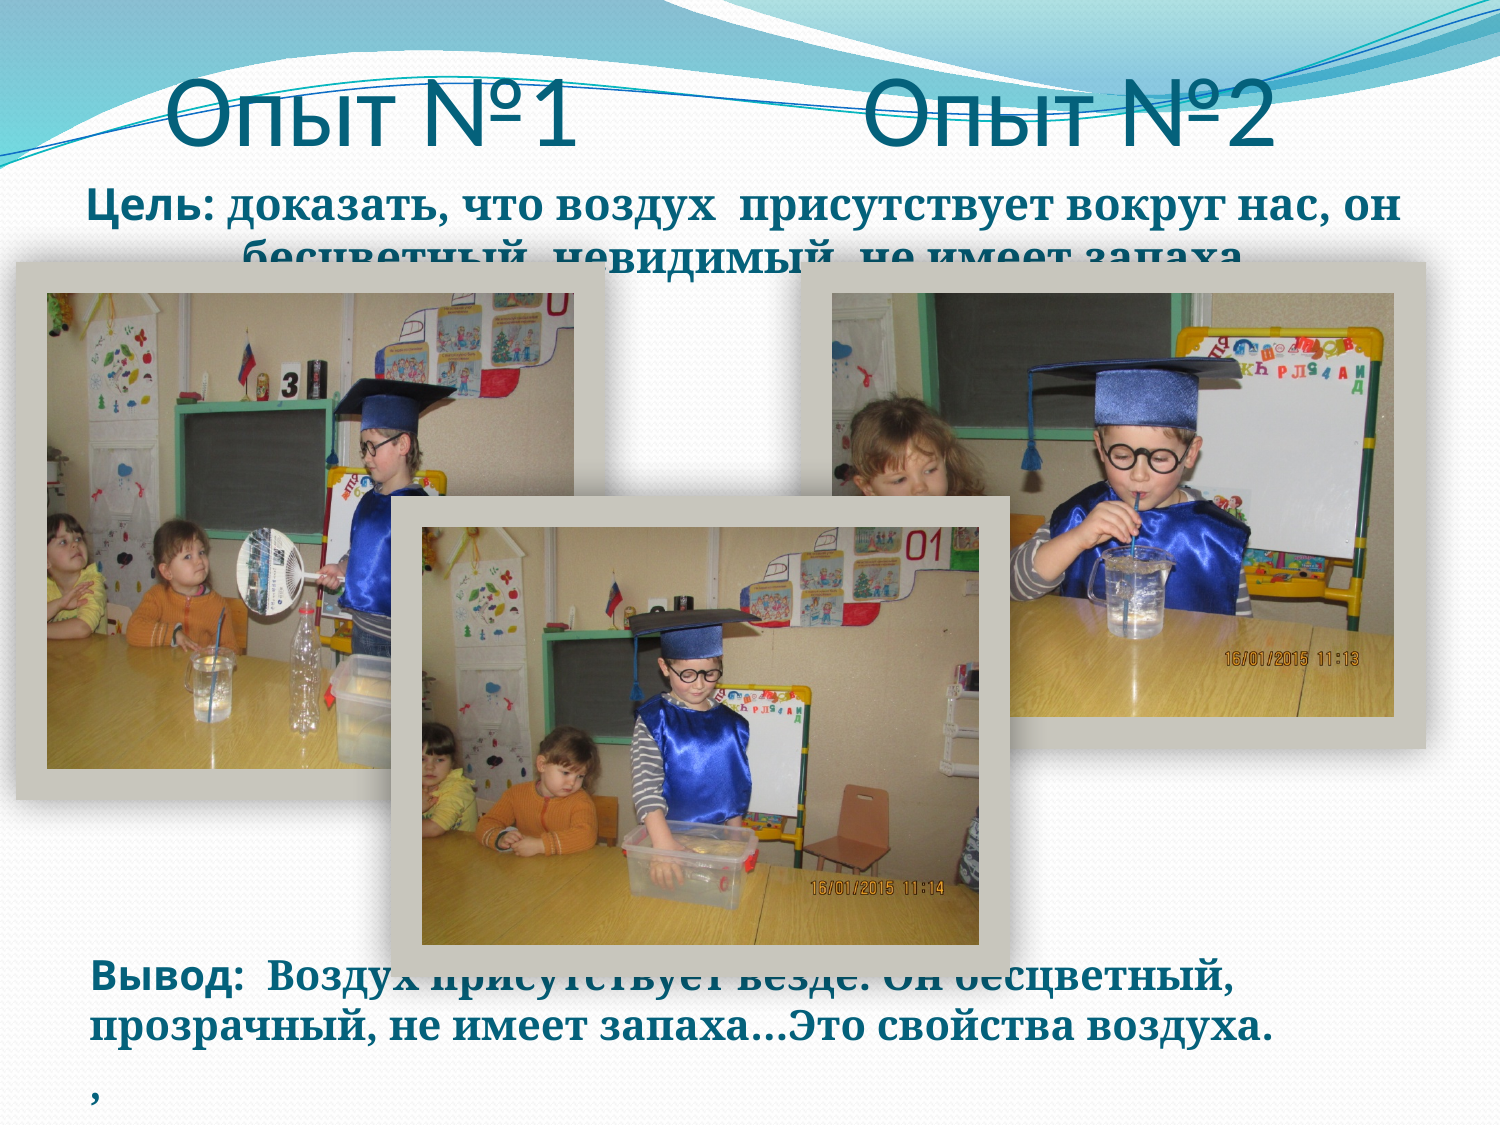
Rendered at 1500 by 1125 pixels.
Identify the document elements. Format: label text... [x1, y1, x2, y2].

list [831, 292, 1395, 718]
list Цель: доказать, что воздух присутствует вокруг нас, он бесцветный, невидимый, не имеет запаха [58, 175, 1430, 284]
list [46, 292, 575, 769]
title Опыт №1 Опыт №2 [70, 35, 1421, 175]
picture [421, 527, 980, 946]
list Вывод: Воздух присутствует везде. Он бесцветный, прозрачный, не имеет запаха…Это свойства воздуха. , [82, 949, 1407, 1058]
